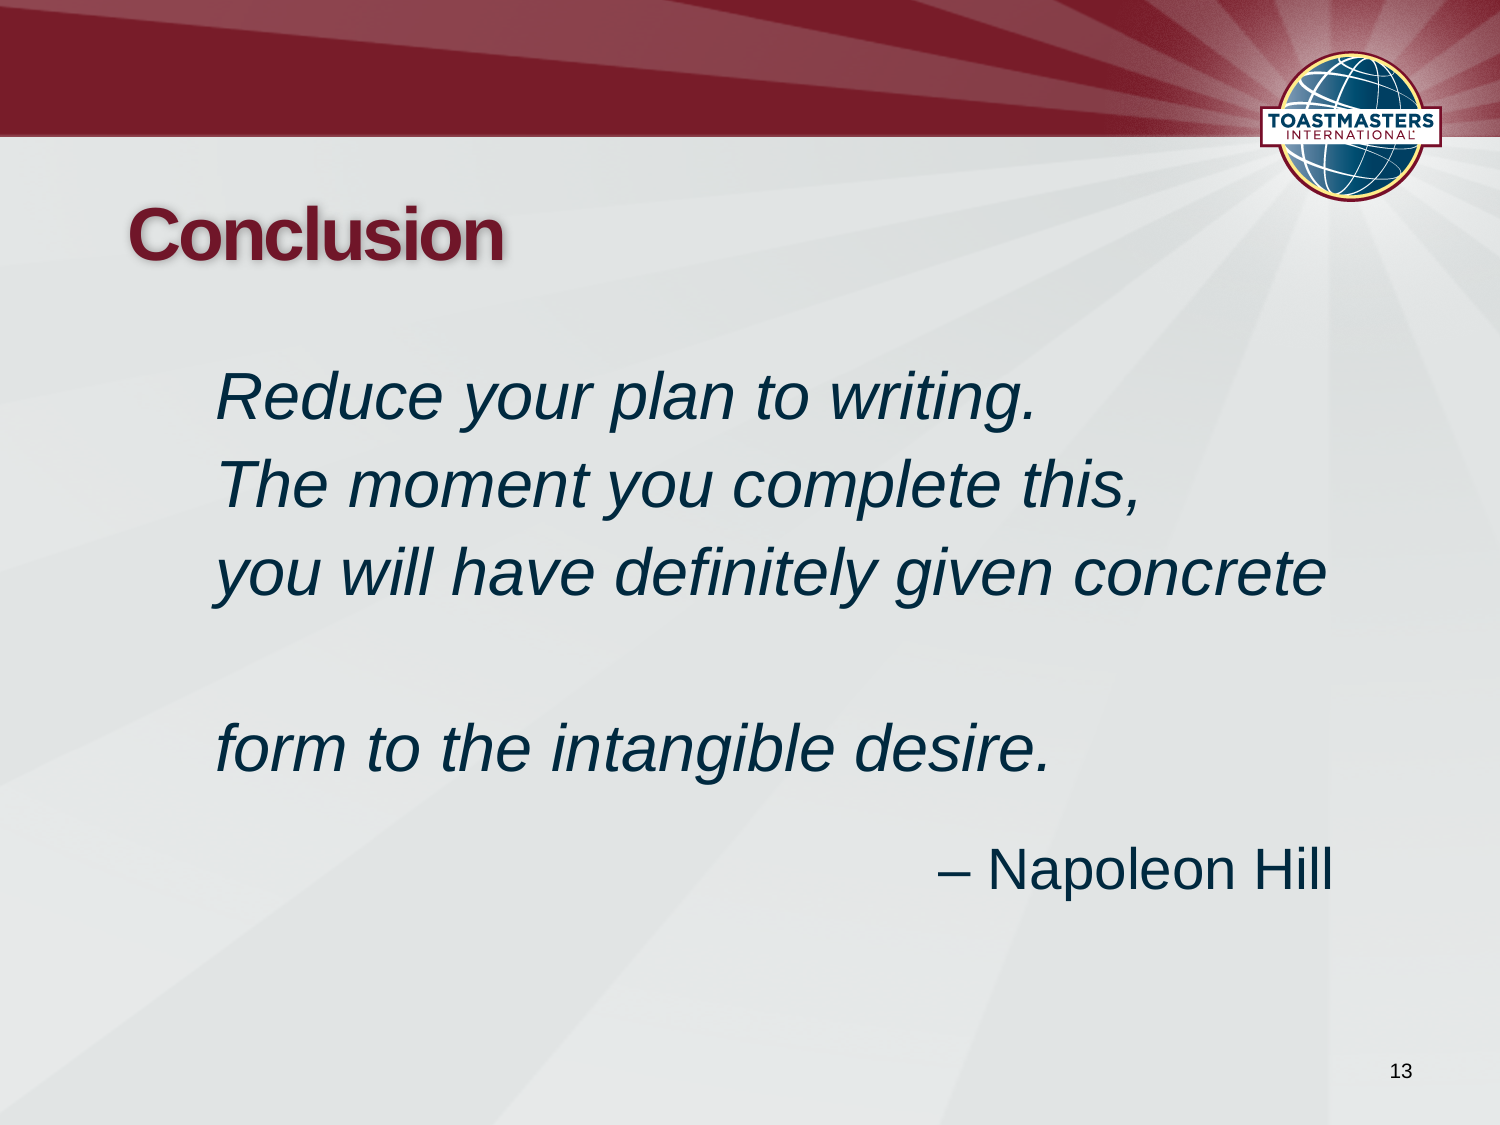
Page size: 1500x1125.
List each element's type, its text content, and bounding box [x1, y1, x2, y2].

title Conclusion [112, 149, 1388, 326]
picture [0, 0, 1500, 1125]
list Reduce your plan to writing. The moment you complete this, you will have definitely given concrete form to the intangible desire. – Napoleon Hill [200, 337, 1350, 1013]
text_box 13 [1362, 1050, 1428, 1090]
